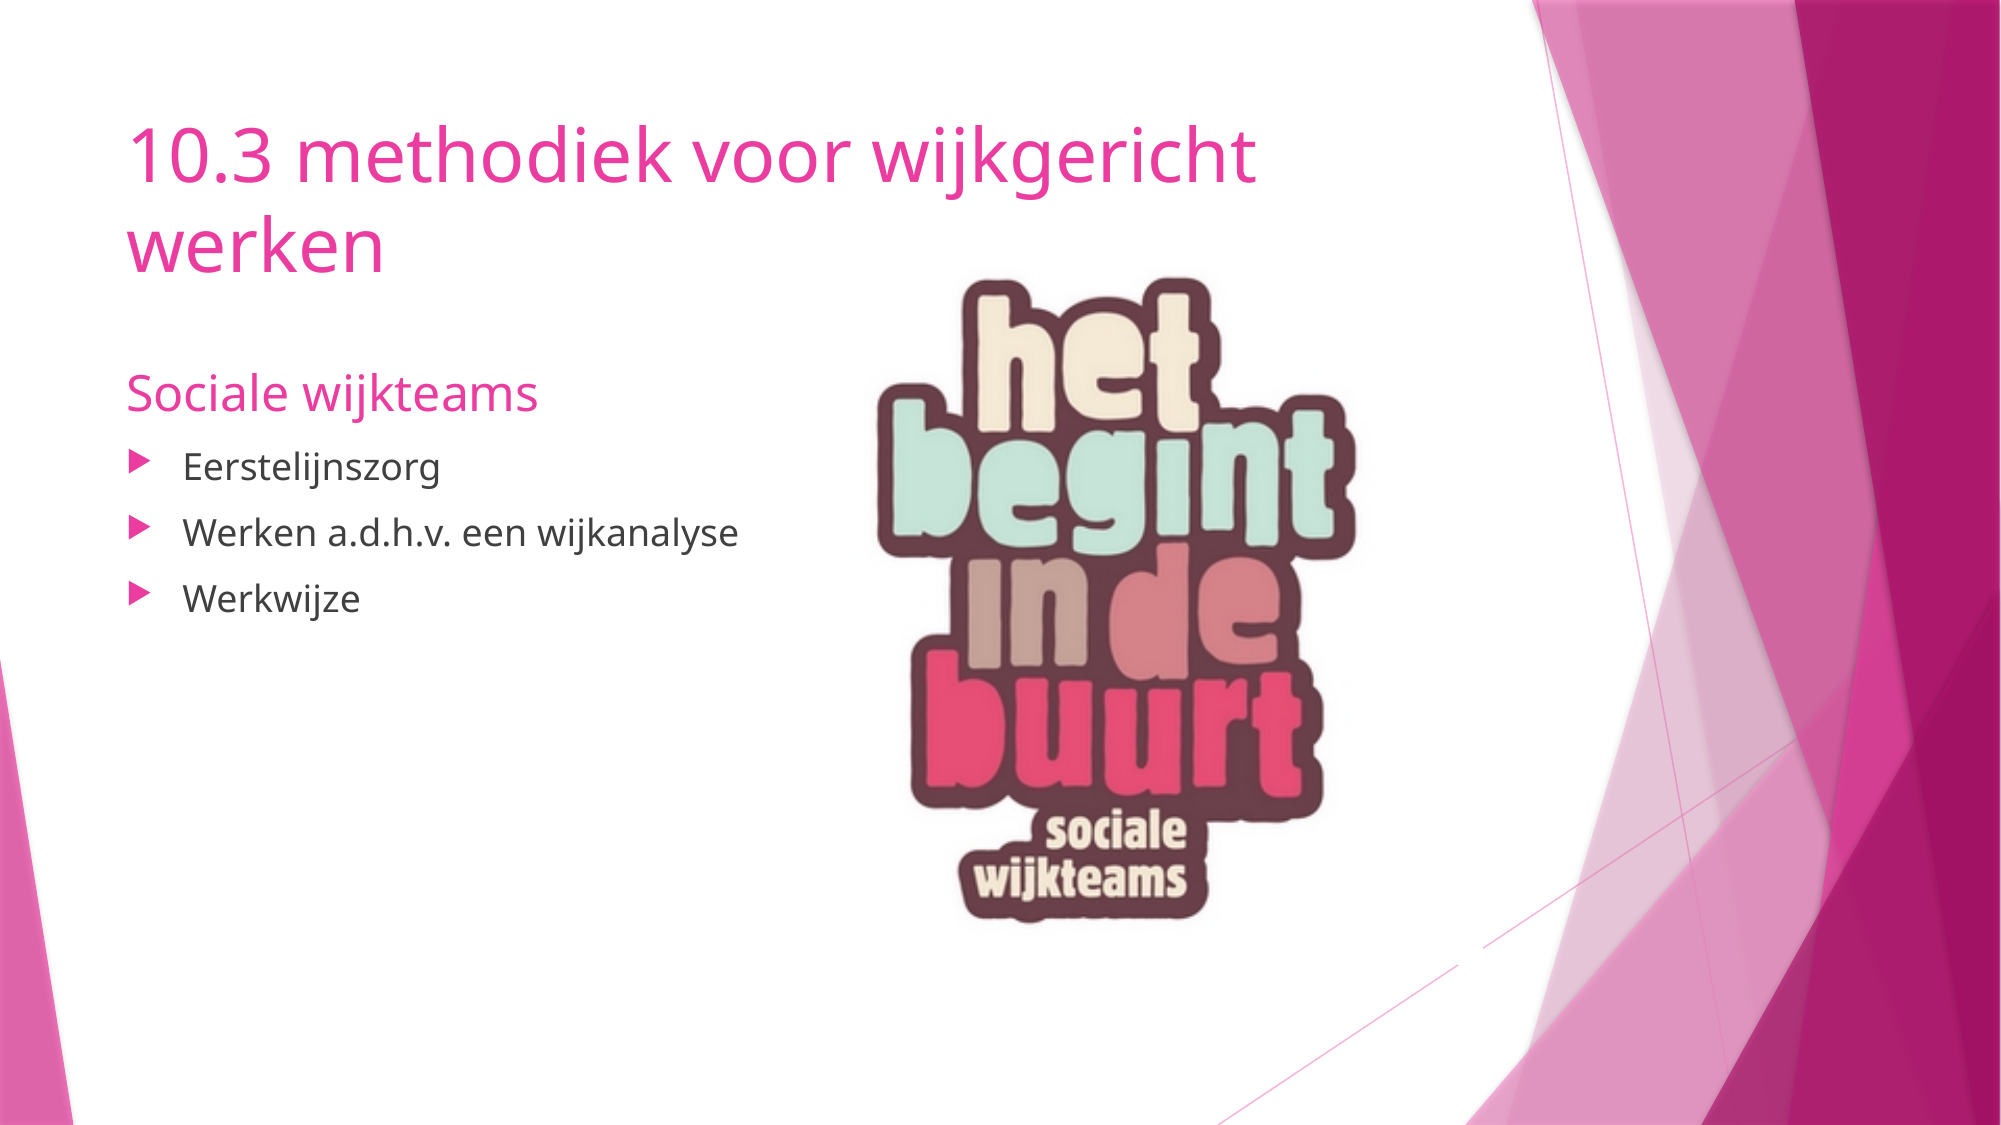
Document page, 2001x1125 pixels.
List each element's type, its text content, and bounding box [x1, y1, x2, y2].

list Sociale wijkteams Eerstelijnszorg Werken a.d.h.v. een wijkanalyse Werkwijze [111, 354, 1522, 992]
picture [752, 235, 1483, 966]
title 10.3 methodiek voor wijkgericht werken [111, 99, 1522, 317]
